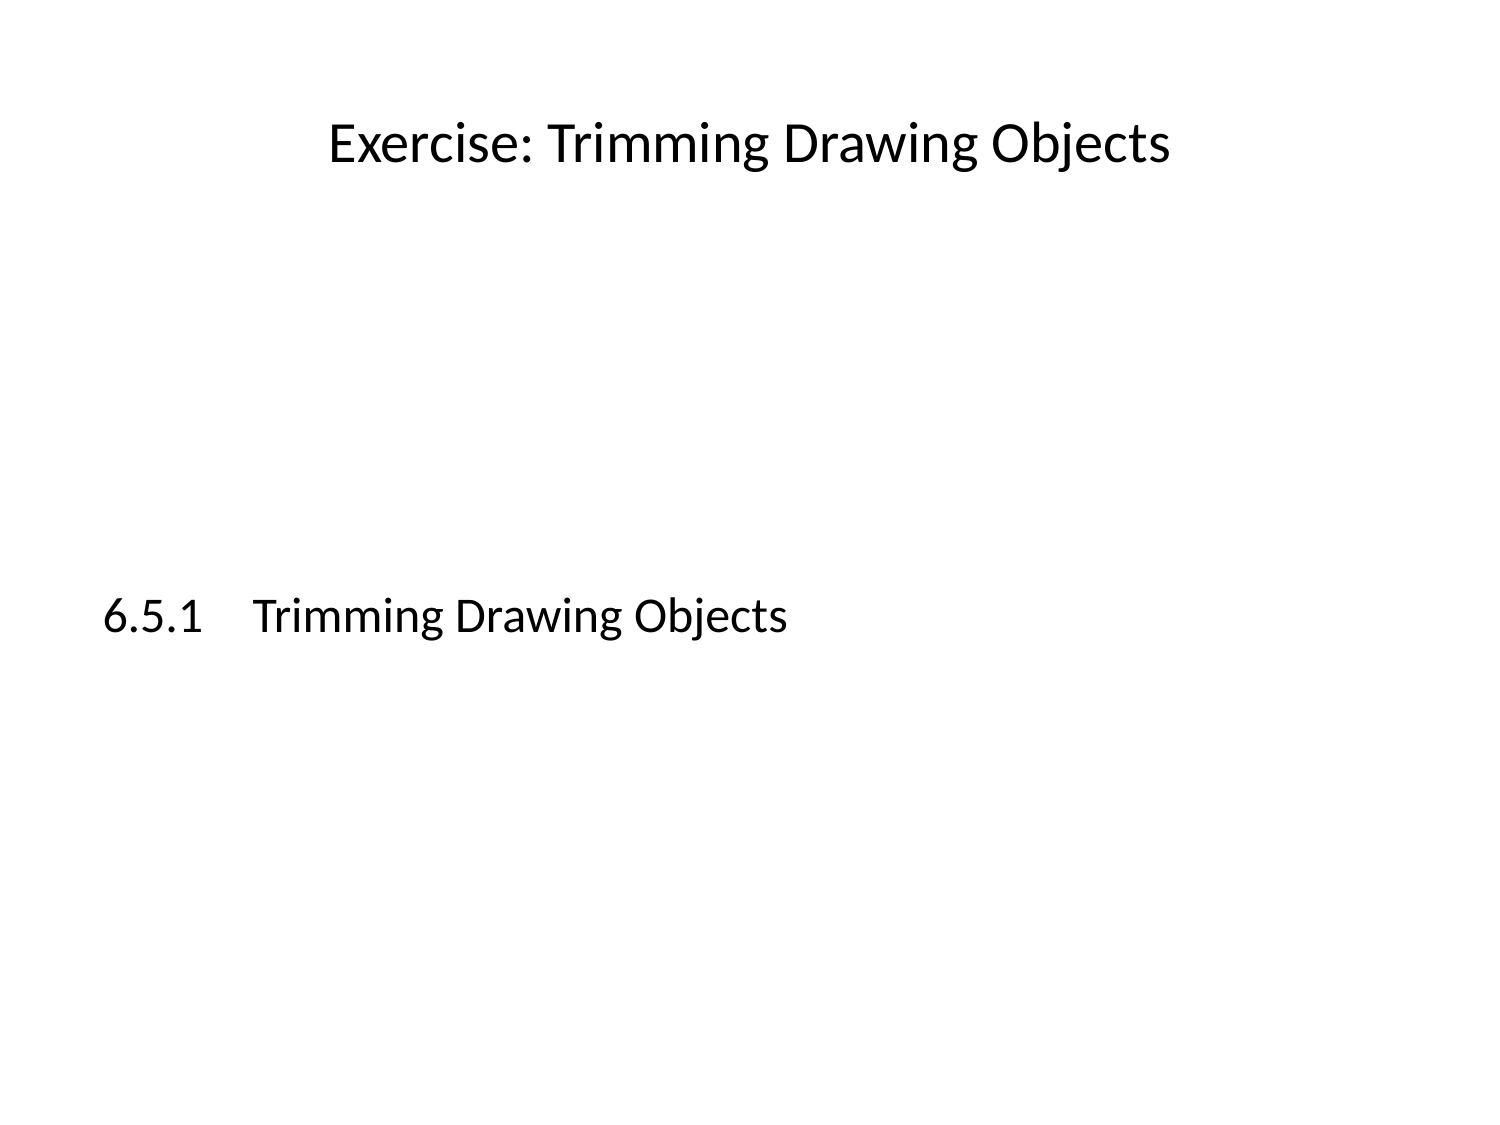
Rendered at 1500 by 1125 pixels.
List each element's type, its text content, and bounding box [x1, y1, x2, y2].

list 6.5.1 Trimming Drawing Objects [87, 575, 1363, 1025]
title Exercise: Trimming Drawing Objects [75, 45, 1425, 233]
